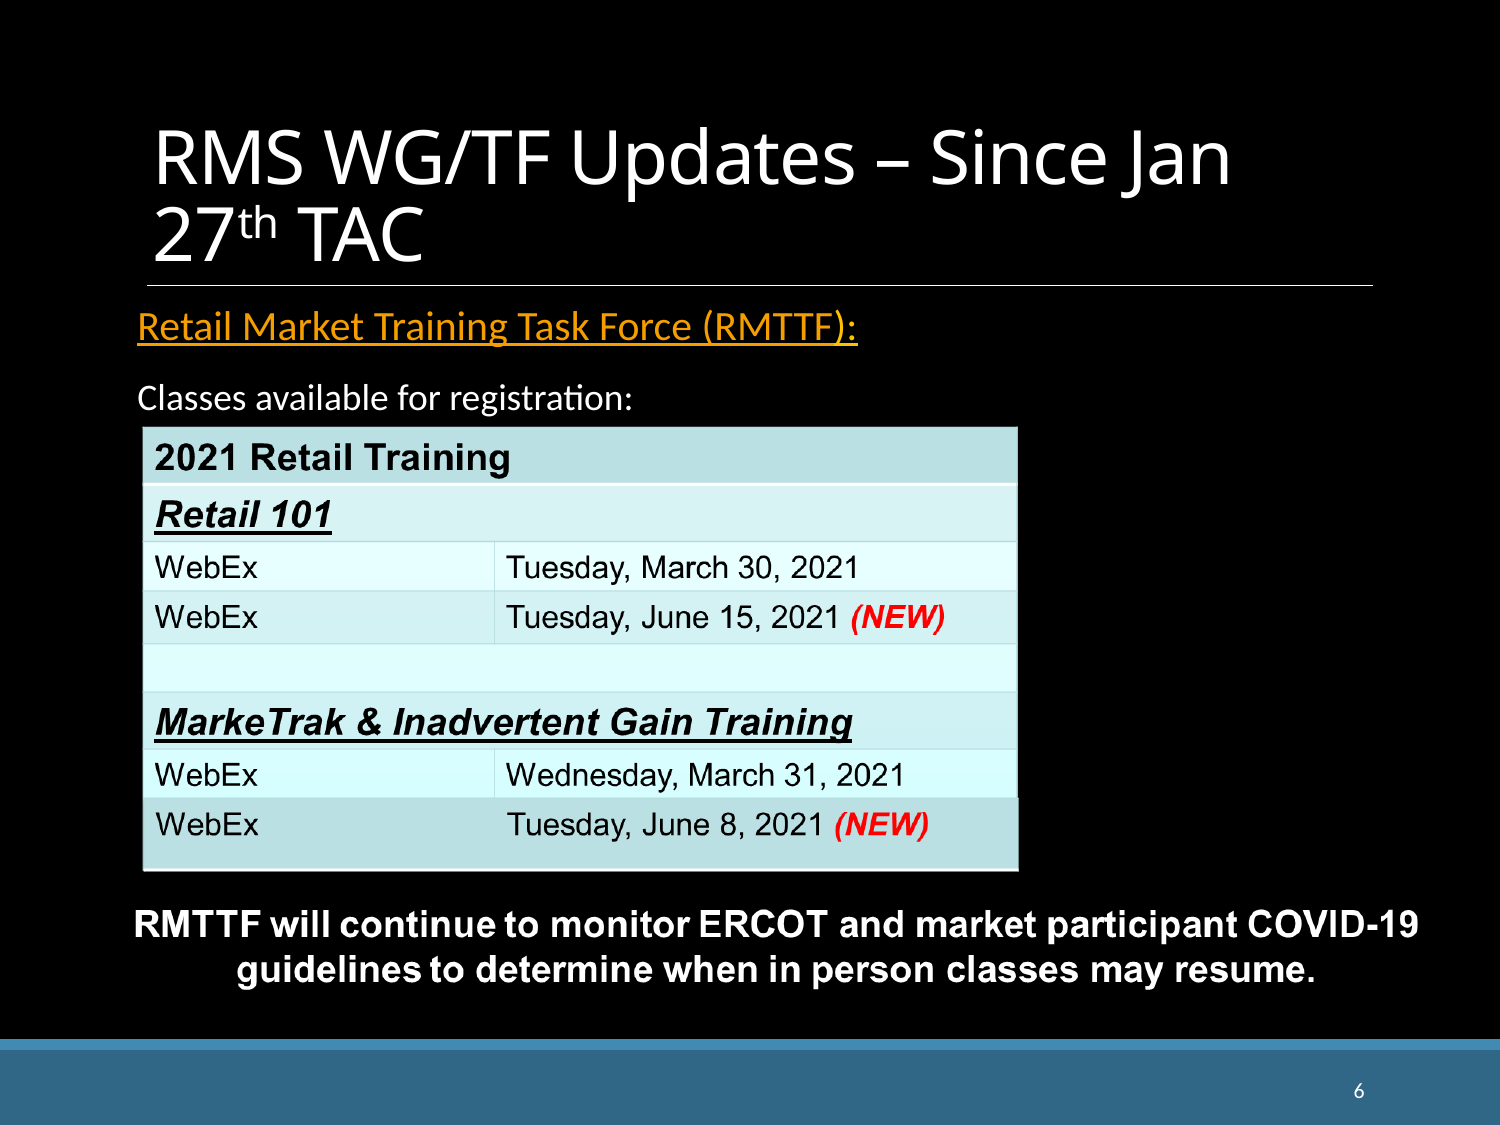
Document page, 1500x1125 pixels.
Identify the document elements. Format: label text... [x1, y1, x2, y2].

text_box RMS WG/TF Updates – Since Jan 27th TAC [137, 99, 1375, 300]
picture [110, 888, 1451, 1013]
list Retail Market Training Task Force (RMTTF): Classes available for registration: [137, 296, 1450, 886]
slide_number 6 [1218, 1059, 1380, 1120]
picture [136, 422, 1026, 881]
